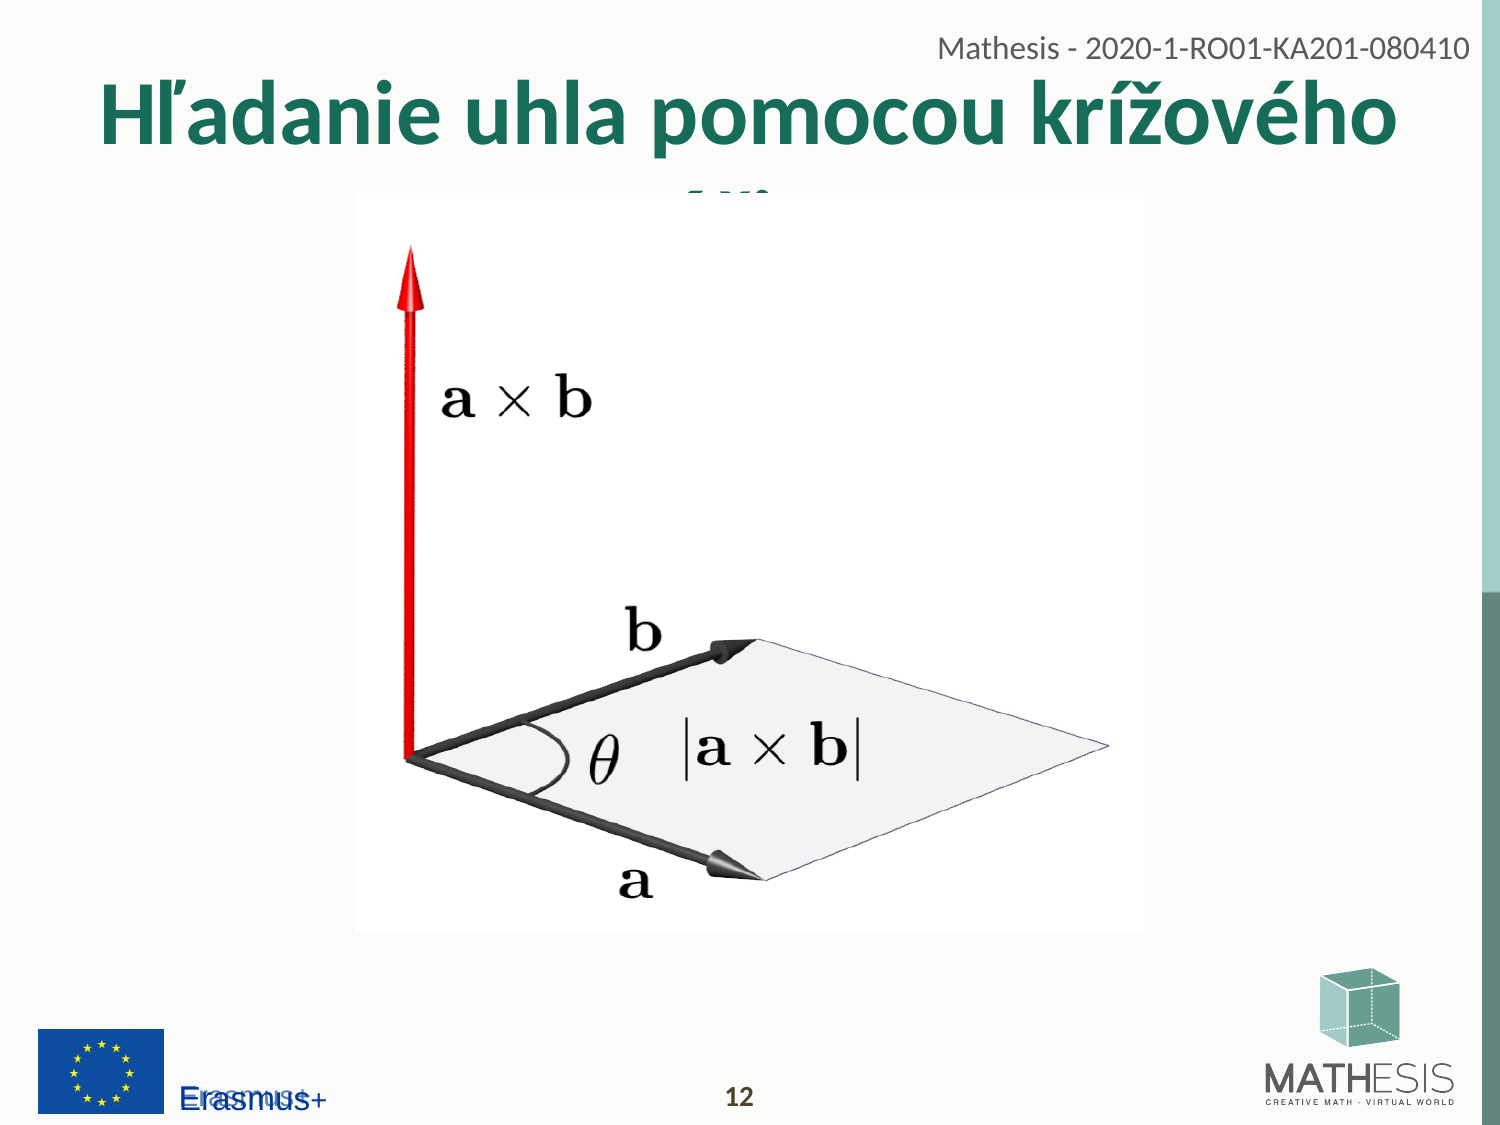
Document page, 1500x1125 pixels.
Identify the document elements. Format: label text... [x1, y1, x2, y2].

picture [356, 193, 1144, 932]
picture [38, 1029, 164, 1114]
title Hľadanie uhla pomocou krížového súčinu [75, 45, 1425, 233]
